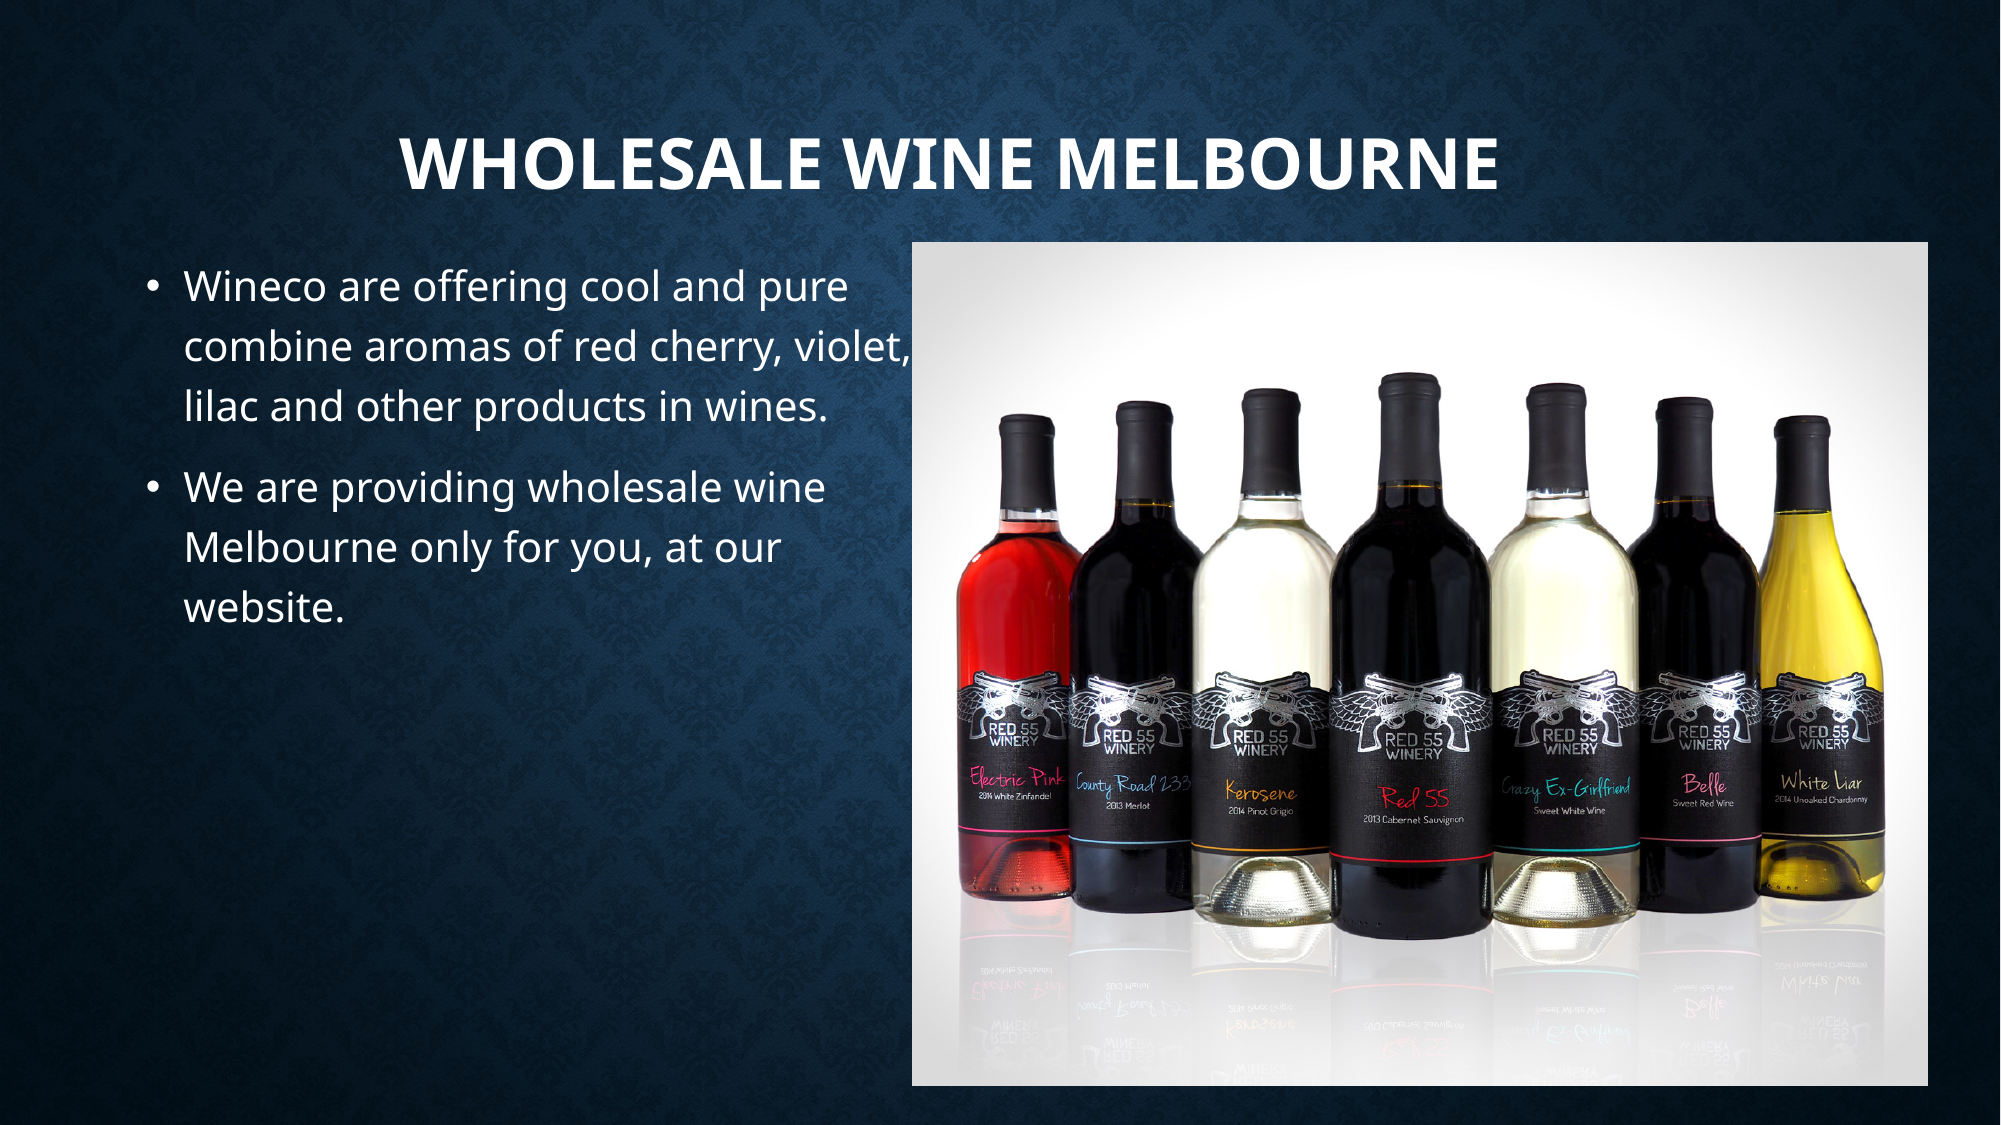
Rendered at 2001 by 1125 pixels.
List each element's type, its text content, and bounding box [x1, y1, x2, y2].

list Wineco are offering cool and pure combine aromas of red cherry, violet, lilac and other products in wines. We are providing wholesale wine Melbourne only for you, at our website. [130, 242, 912, 1012]
picture [912, 241, 1929, 1087]
title Wholesale Wine Melbourne [149, 99, 1849, 242]
